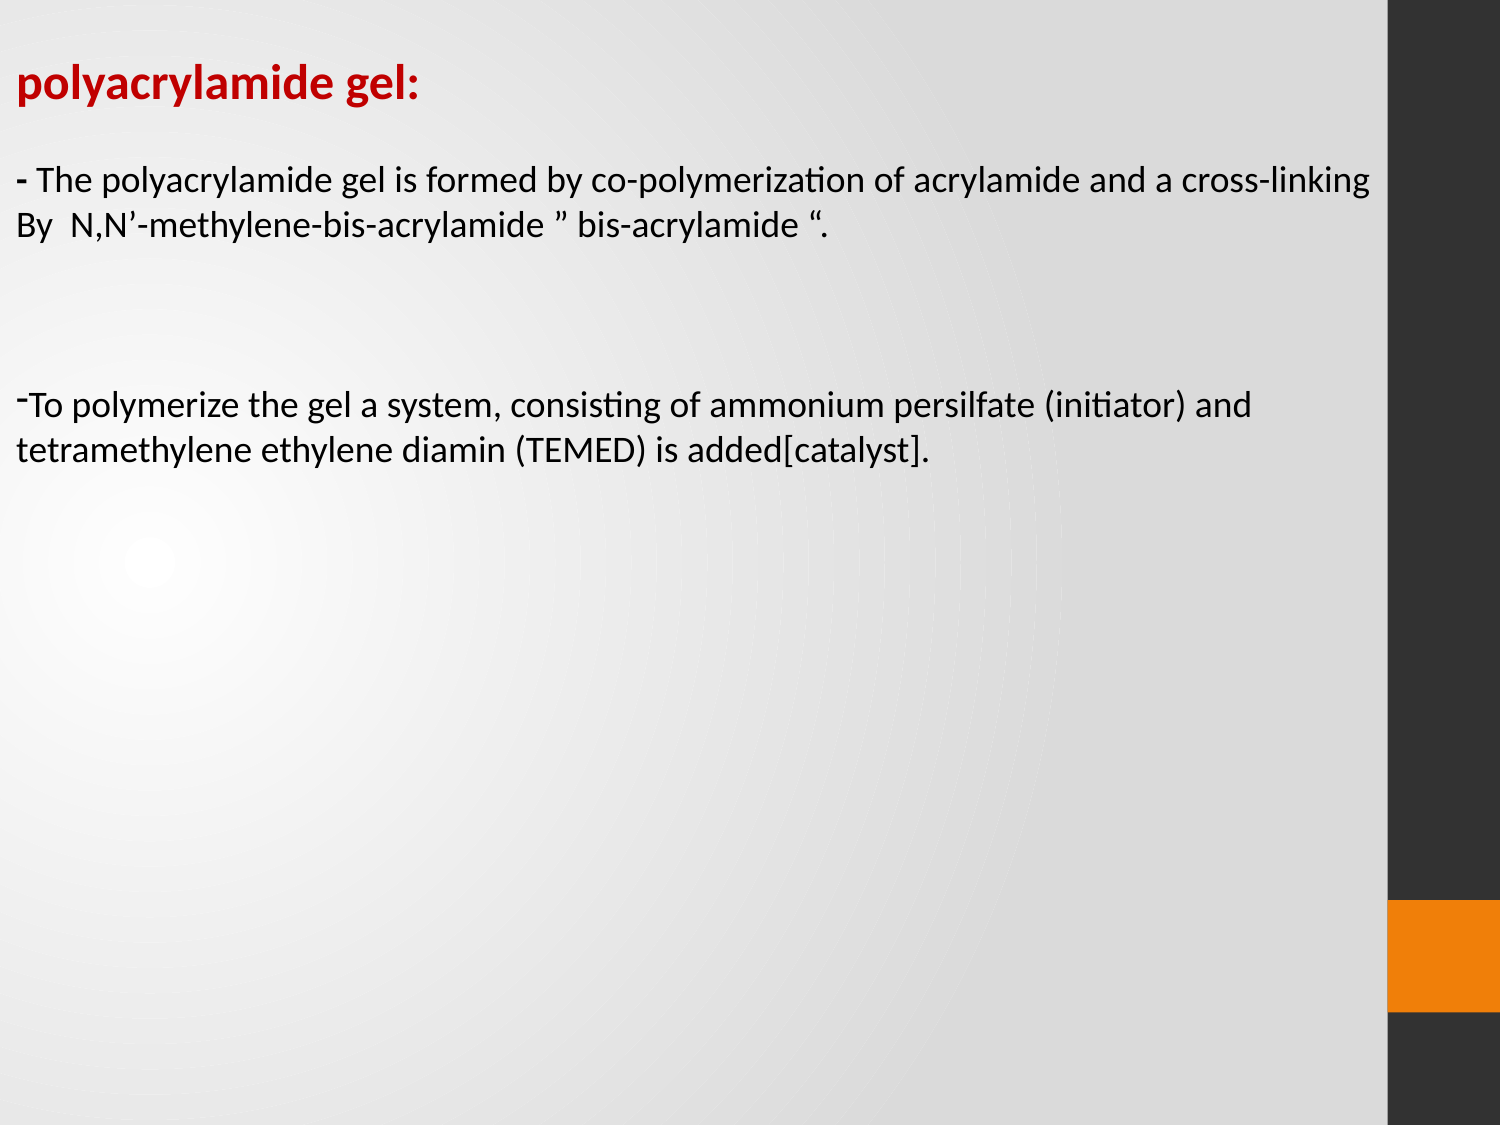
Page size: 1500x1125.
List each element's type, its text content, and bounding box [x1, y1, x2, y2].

text_box polyacrylamide gel: - The polyacrylamide gel is formed by co-polymerization of acrylamide and a cross-linking By N,N’-methylene-bis-acrylamide ” bis-acrylamide “. To polymerize the gel a system, consisting of ammonium persilfate (initiator) and tetramethylene ethylene diamin (TEMED) is added[catalyst]. [1, 42, 1431, 568]
